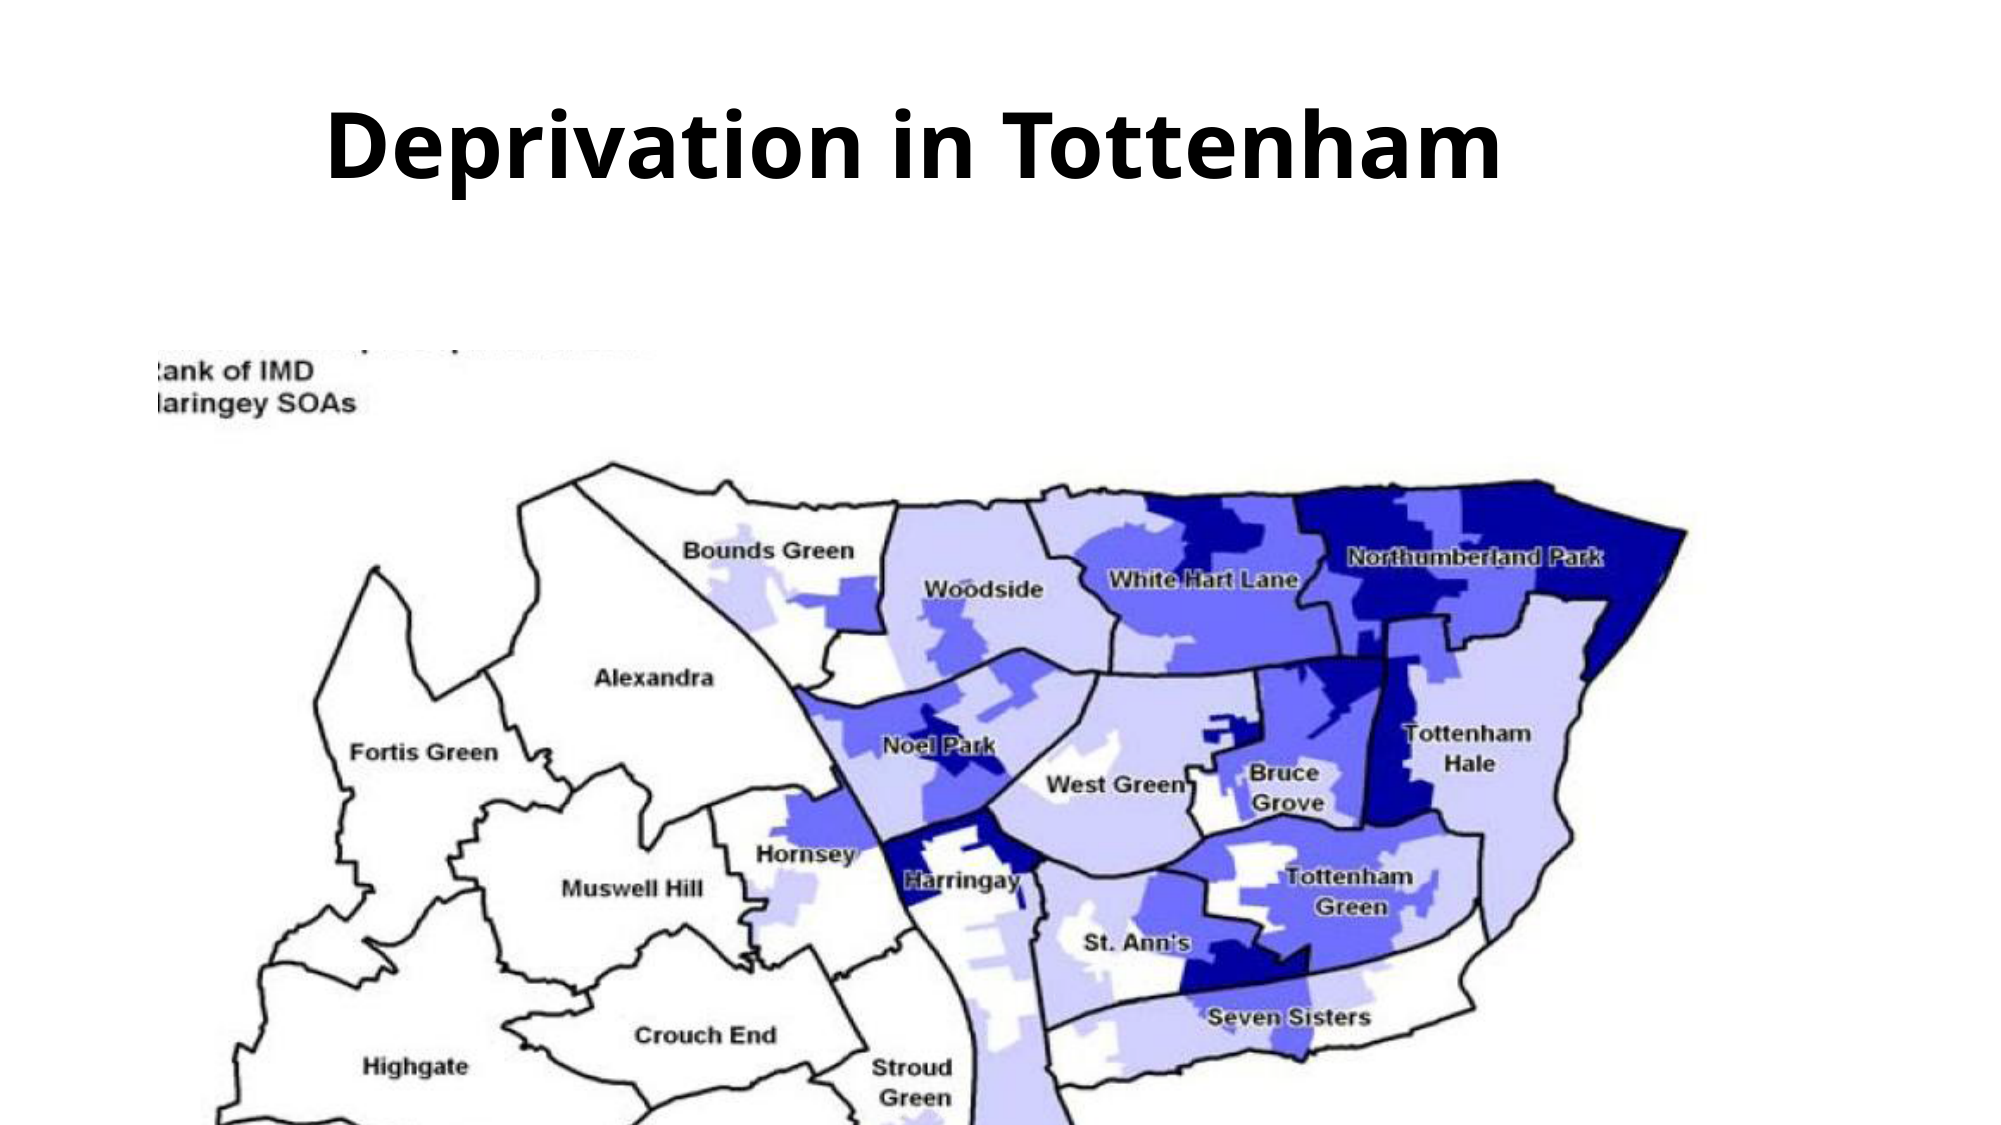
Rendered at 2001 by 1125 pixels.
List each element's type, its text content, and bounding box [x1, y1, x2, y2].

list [158, 350, 1739, 1125]
title Deprivation in Tottenham [308, 40, 2000, 258]
